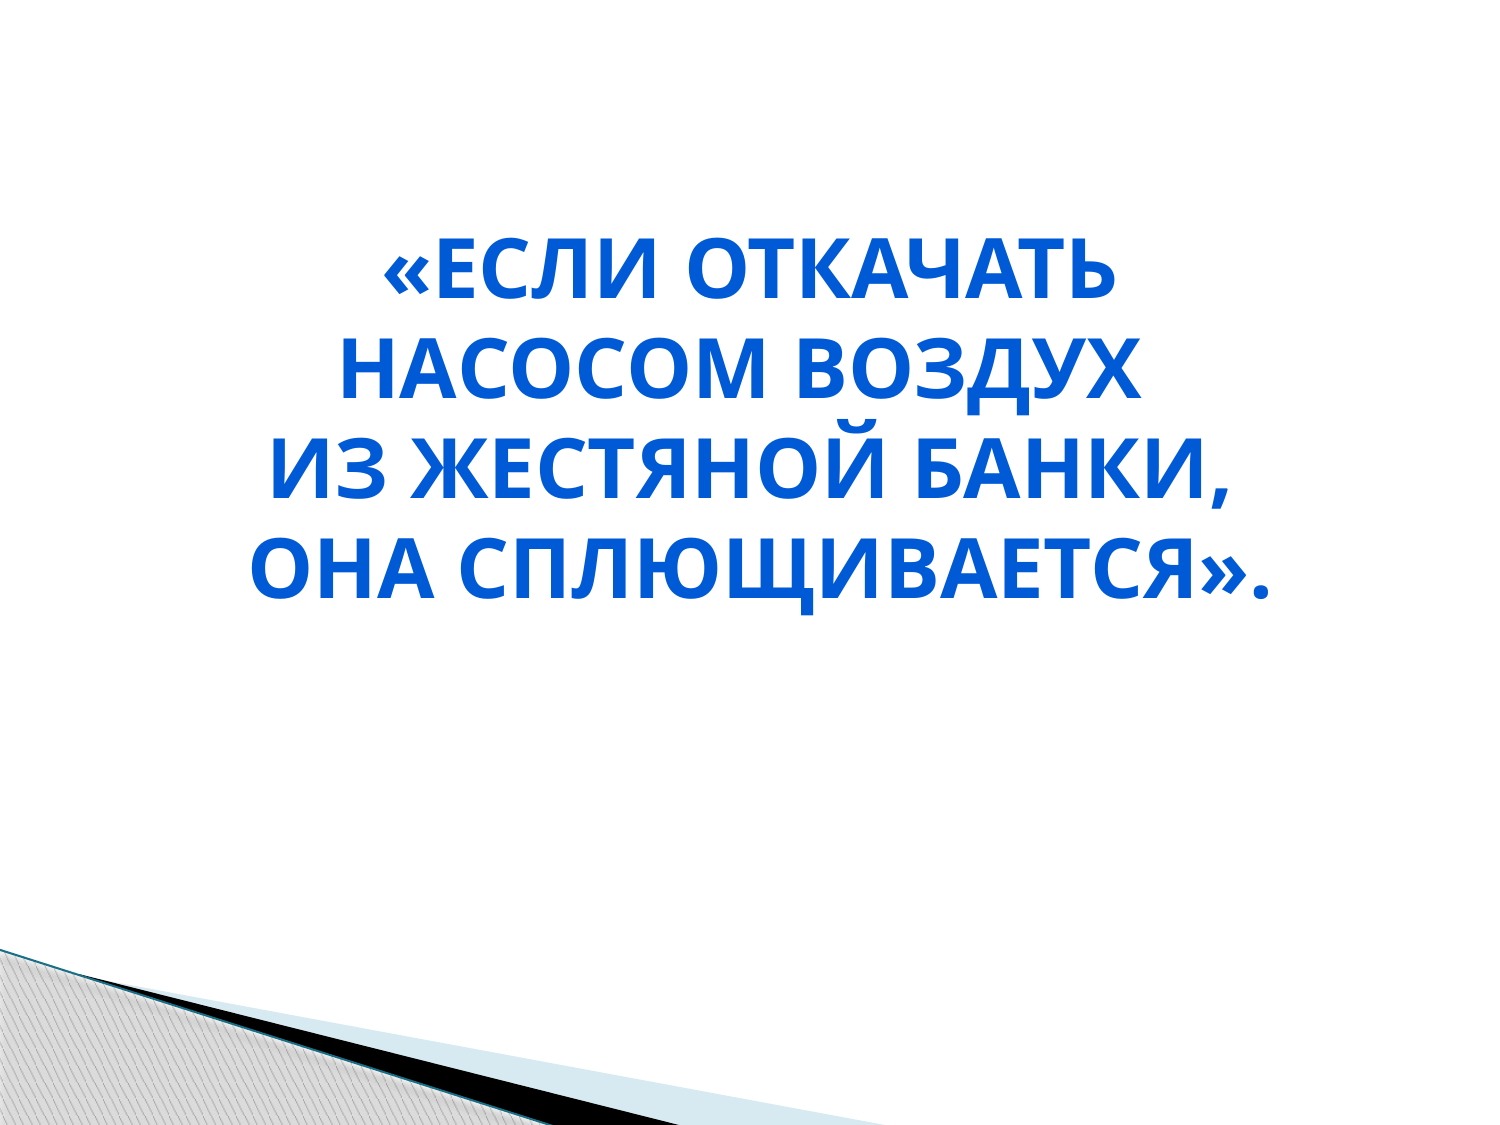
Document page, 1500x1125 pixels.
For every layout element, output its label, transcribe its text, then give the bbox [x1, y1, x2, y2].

text_box «ЕСЛИ ОТКАЧАТЬ НАСОСОМ ВОЗДУХ ИЗ ЖЕСТЯНОЙ БАНКИ, ОНА СПЛЮЩИВАЕТСЯ». [159, 208, 1341, 623]
